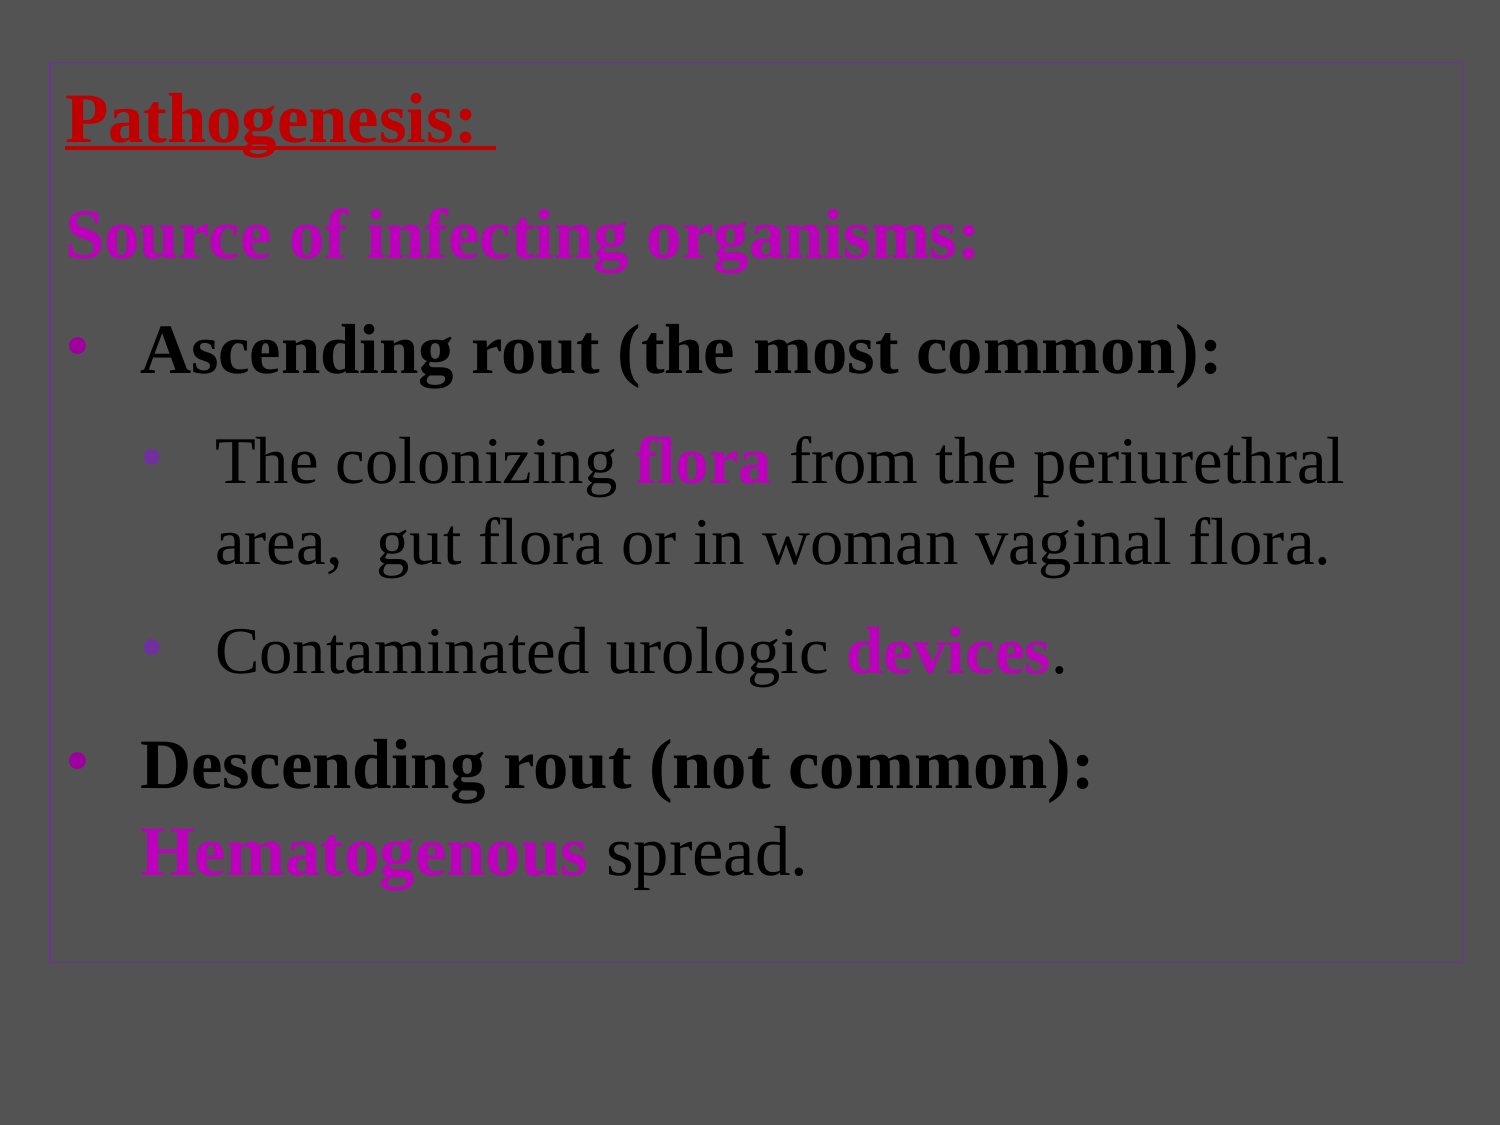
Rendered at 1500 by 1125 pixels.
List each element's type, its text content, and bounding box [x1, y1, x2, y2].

subtitle Pathogenesis: Source of infecting organisms: Ascending rout (the most common): The colonizing flora from the periurethral area, gut flora or in woman vaginal flora. Contaminated urologic devices. Descending rout (not common): Hematogenous spread. [50, 62, 1463, 963]
